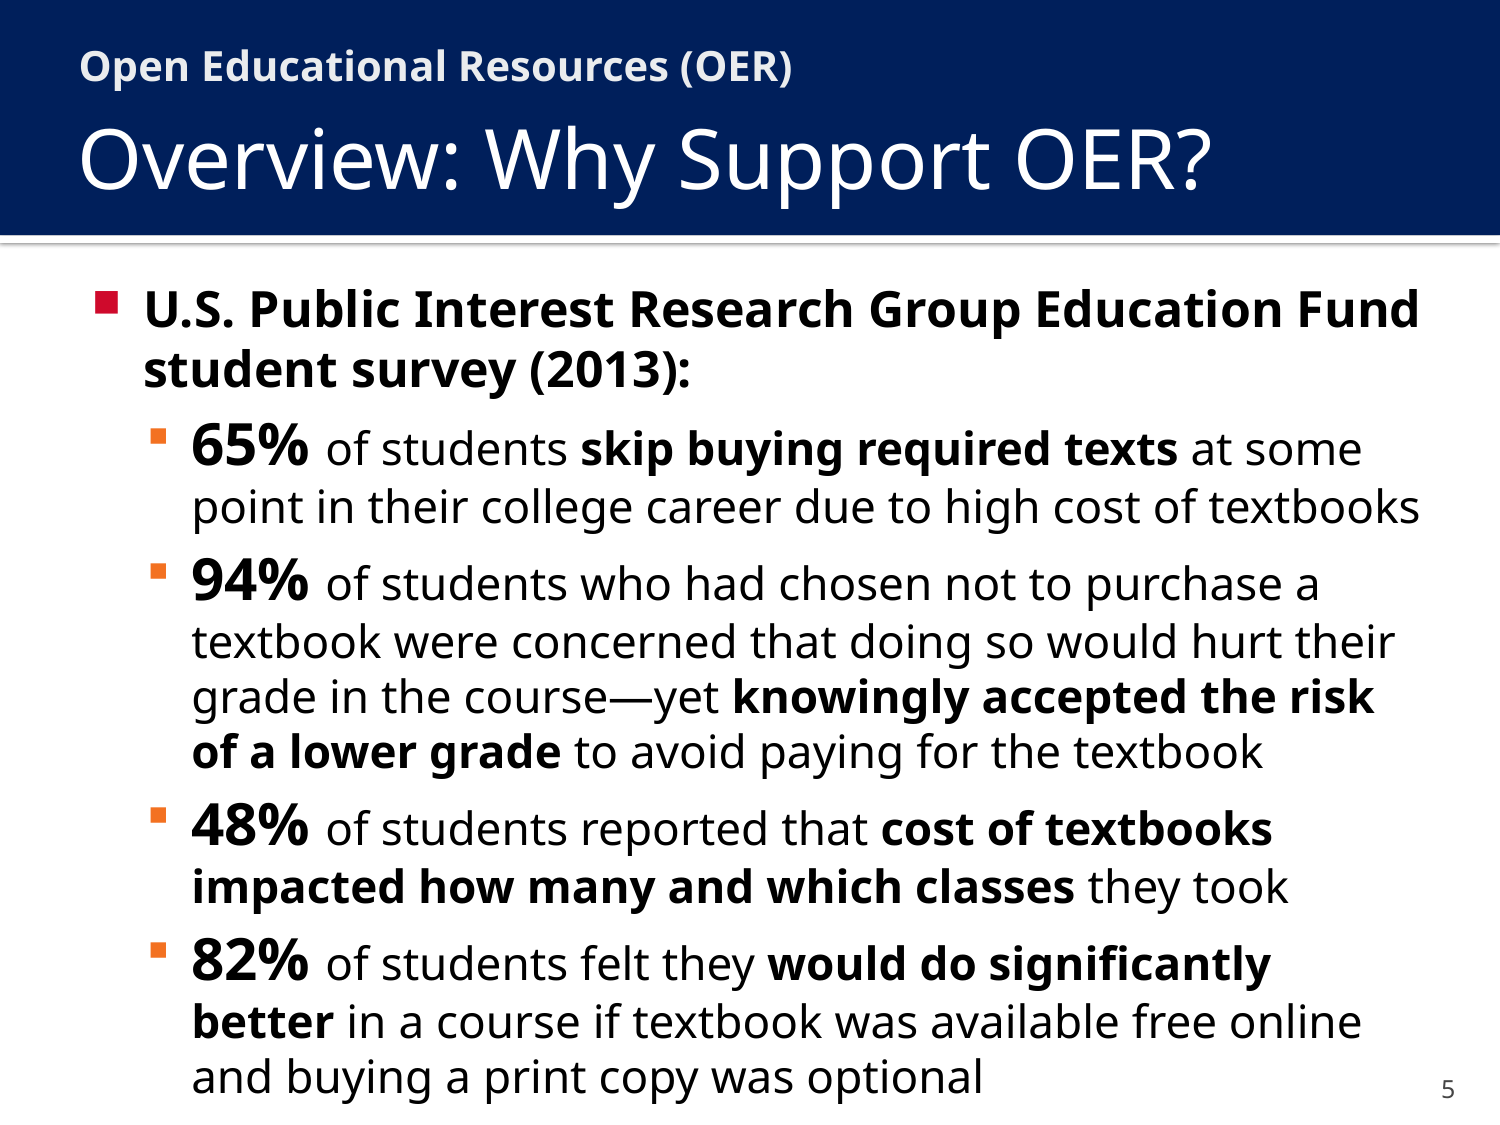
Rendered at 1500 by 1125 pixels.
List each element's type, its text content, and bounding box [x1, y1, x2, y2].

list Open Educational Resources (OER) [49, 24, 1451, 101]
title Overview: Why Support OER? [62, 87, 1438, 226]
list U.S. Public Interest Research Group Education Fund student survey (2013): 65% of students skip buying required texts at some point in their college career due to high cost of textbooks 94% of students who had chosen not to purchase a textbook were concerned that doing so would hurt their grade in the course—yet knowingly accepted the risk of a lower grade to avoid paying for the textbook 48% of students reported that cost of textbooks impacted how many and which classes they took 82% of students felt they would do significantly better in a course if textbook was available free online and buying a print copy was optional [62, 262, 1438, 1022]
